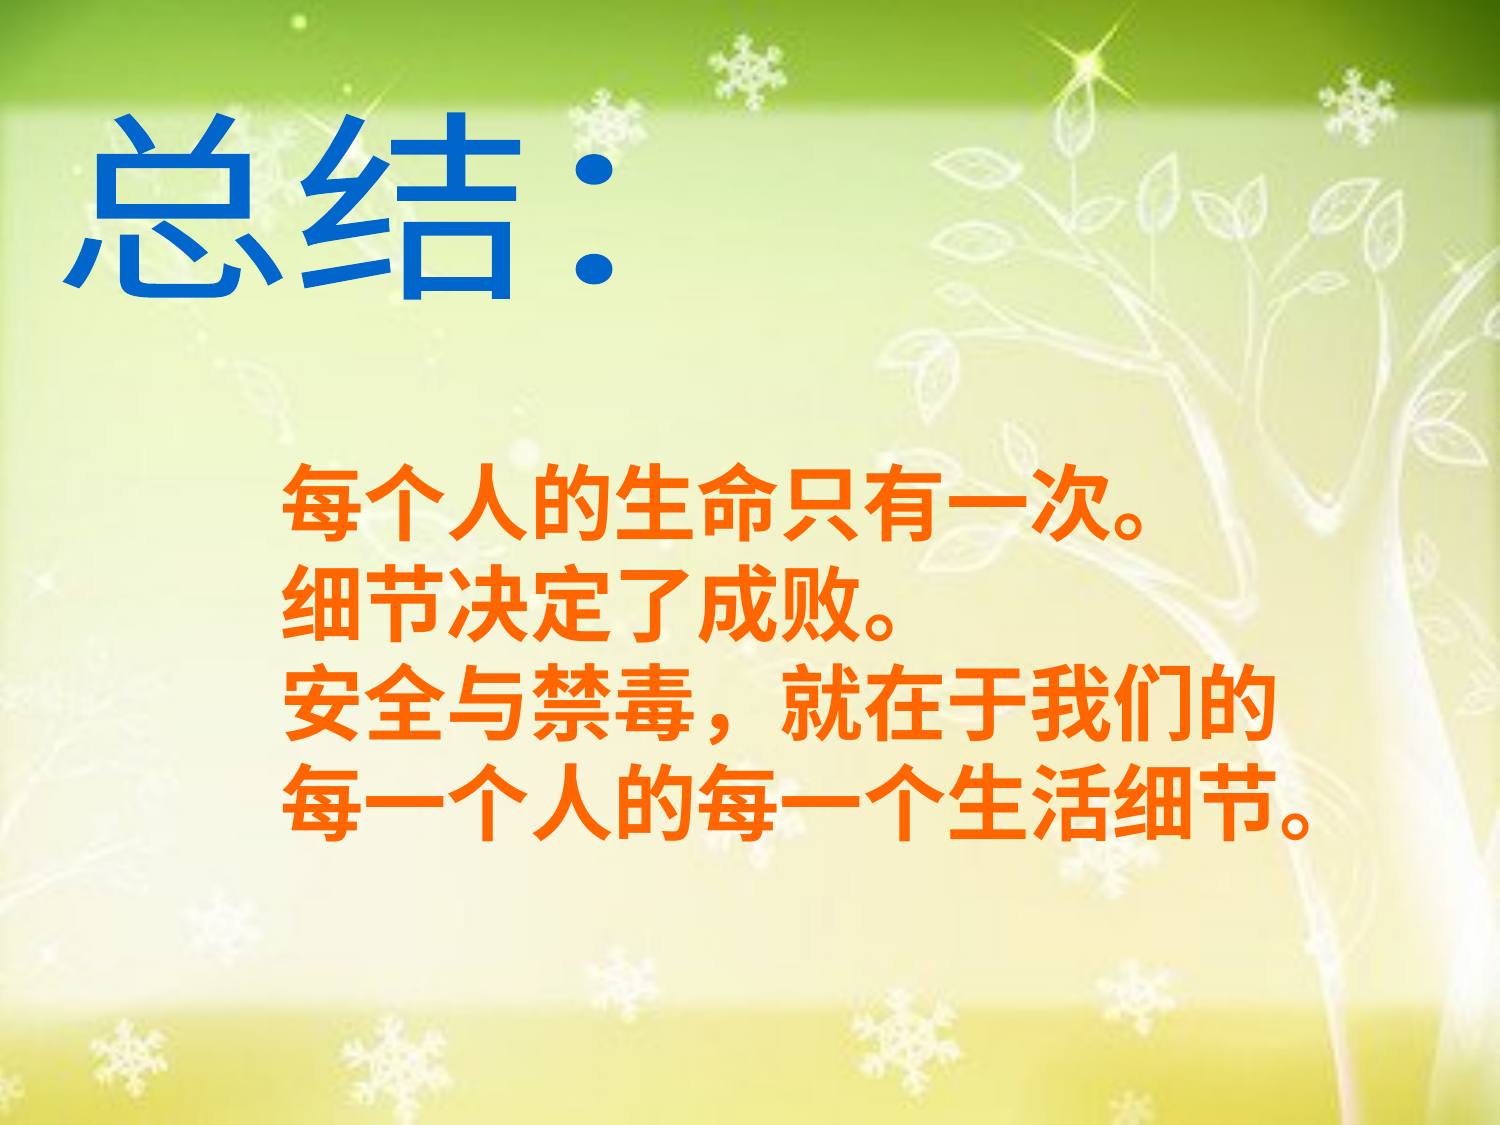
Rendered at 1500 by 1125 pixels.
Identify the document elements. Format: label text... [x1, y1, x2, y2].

text_box 每个人的生命只有一次。 细节决定了成败。 安全与禁毒，就在于我们的每一个人的每一个生活细节。 [265, 444, 1303, 859]
picture [0, 0, 1500, 1125]
